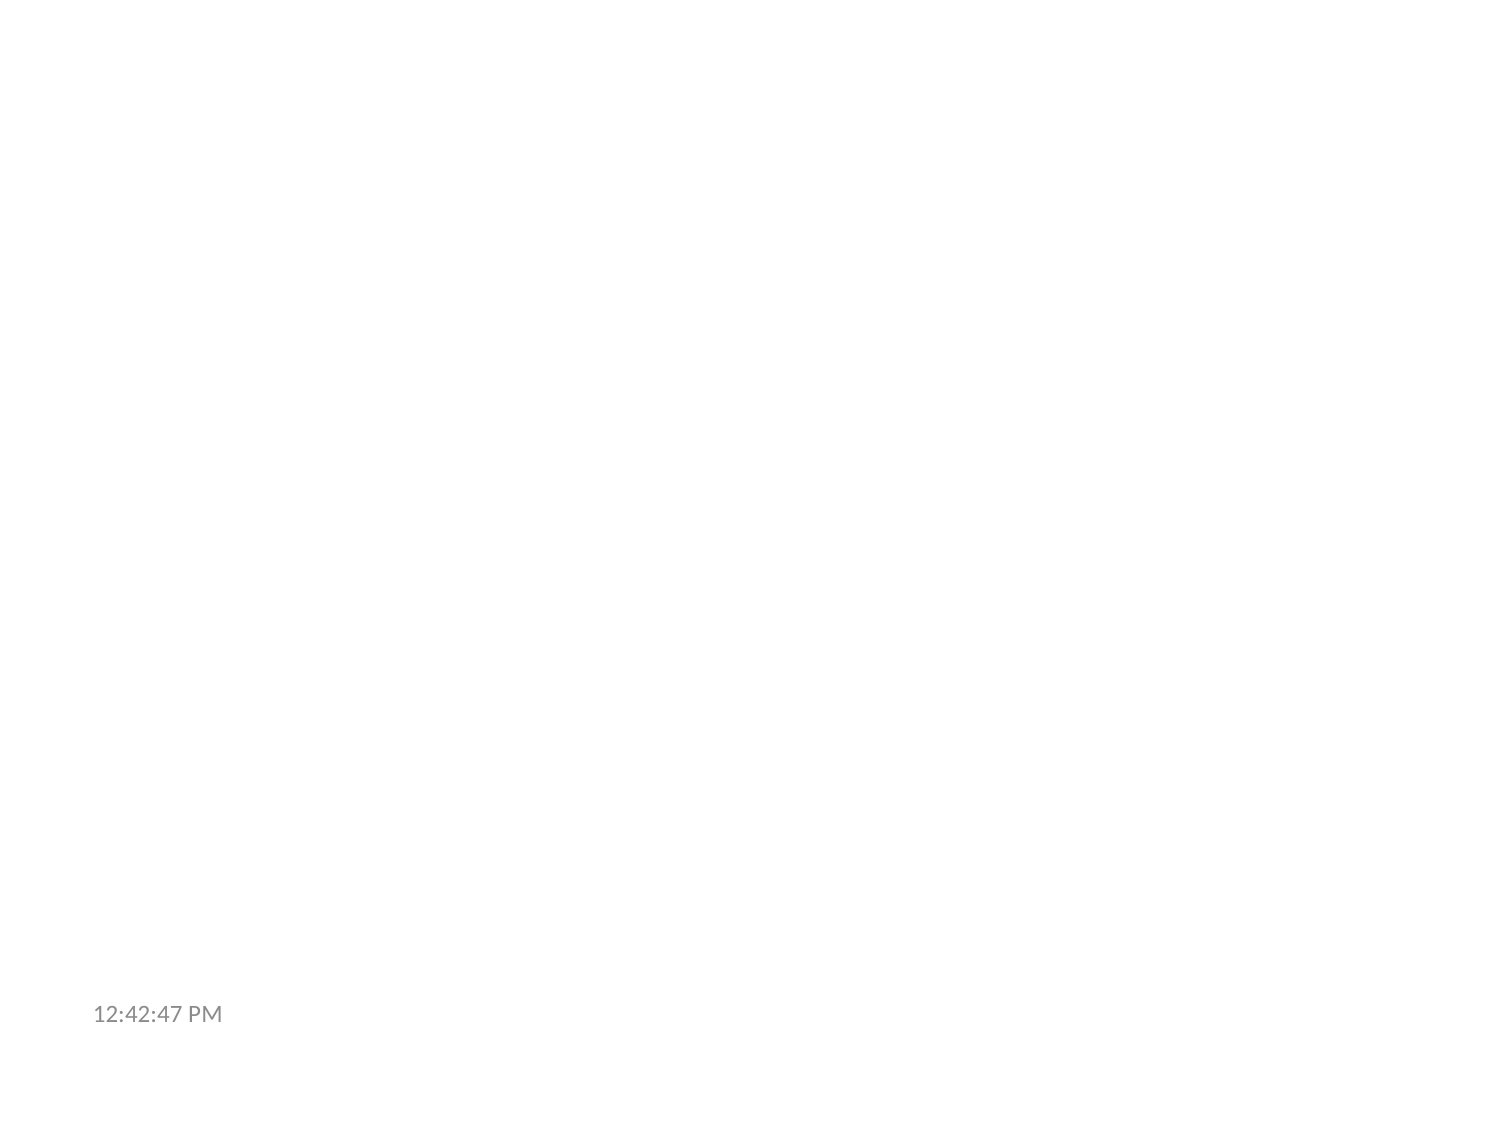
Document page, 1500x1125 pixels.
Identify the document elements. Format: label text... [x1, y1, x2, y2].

text_box 3:35:09 PM [77, 982, 428, 1043]
